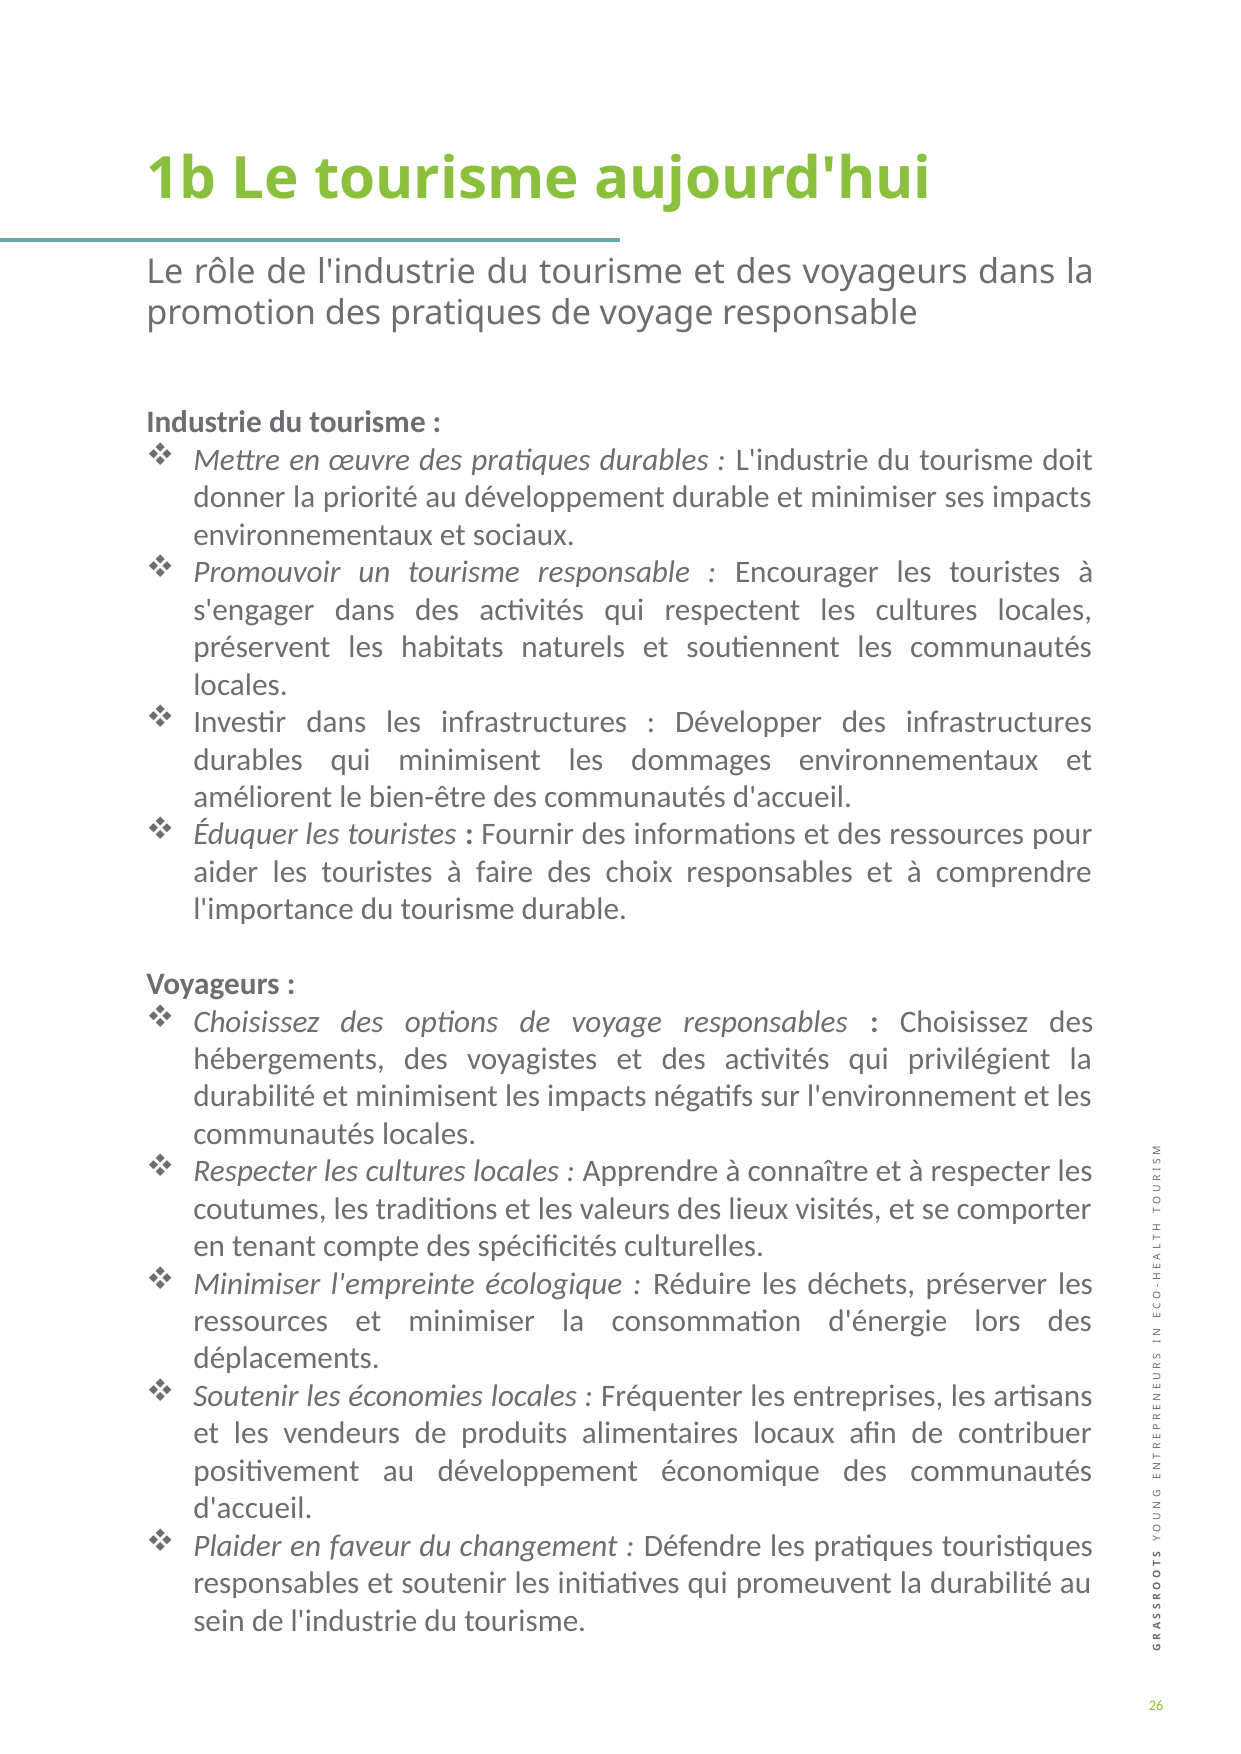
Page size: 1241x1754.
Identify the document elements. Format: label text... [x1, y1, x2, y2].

list 1b Le tourisme aujourd'hui [131, 132, 1109, 242]
text_box [0, 1359, 832, 1754]
list Industrie du tourisme : Mettre en œuvre des pratiques durables : L'industrie du tourisme doit donner la priorité au développement durable et minimiser ses impacts environnementaux et sociaux. Promouvoir un tourisme responsable : Encourager les touristes à s'engager dans des activités qui respectent les cultures locales, préservent les habitats naturels et soutiennent les communautés locales. Investir dans les infrastructures : Développer des infrastructures durables qui minimisent les dommages environnementaux et améliorent le bien-être des communautés d'accueil. Éduquer les touristes : Fournir des informations et des ressources pour aider les touristes à faire des choix responsables et à comprendre l'importance du tourisme durable. Voyageurs : Choisissez des options de voyage responsables : Choisissez des hébergements, des voyagistes et des activités qui privilégient la durabilité et minimisent les impacts négatifs sur l'environnement et les communautés locales. Respecter les cultures locales : Apprendre à connaître et à respecter les coutumes, les traditions et les valeurs des lieux visités, et se comporter en tenant compte des spécificités culturelles. Minimiser l'empreinte écologique : Réduire les déchets, préserver les ressources et minimiser la consommation d'énergie lors des déplacements. Soutenir les économies locales : Fréquenter les entreprises, les artisans et les vendeurs de produits alimentaires locaux afin de contribuer positivement au développement économique des communautés d'accueil. Plaider en faveur du changement : Défendre les pratiques touristiques responsables et soutenir les initiatives qui promeuvent la durabilité au sein de l'industrie du tourisme. [131, 394, 1109, 1609]
slide_number 26 [1125, 1666, 1187, 1743]
list Le rôle de l'industrie du tourisme et des voyageurs dans la promotion des pratiques de voyage responsable [131, 242, 1109, 371]
